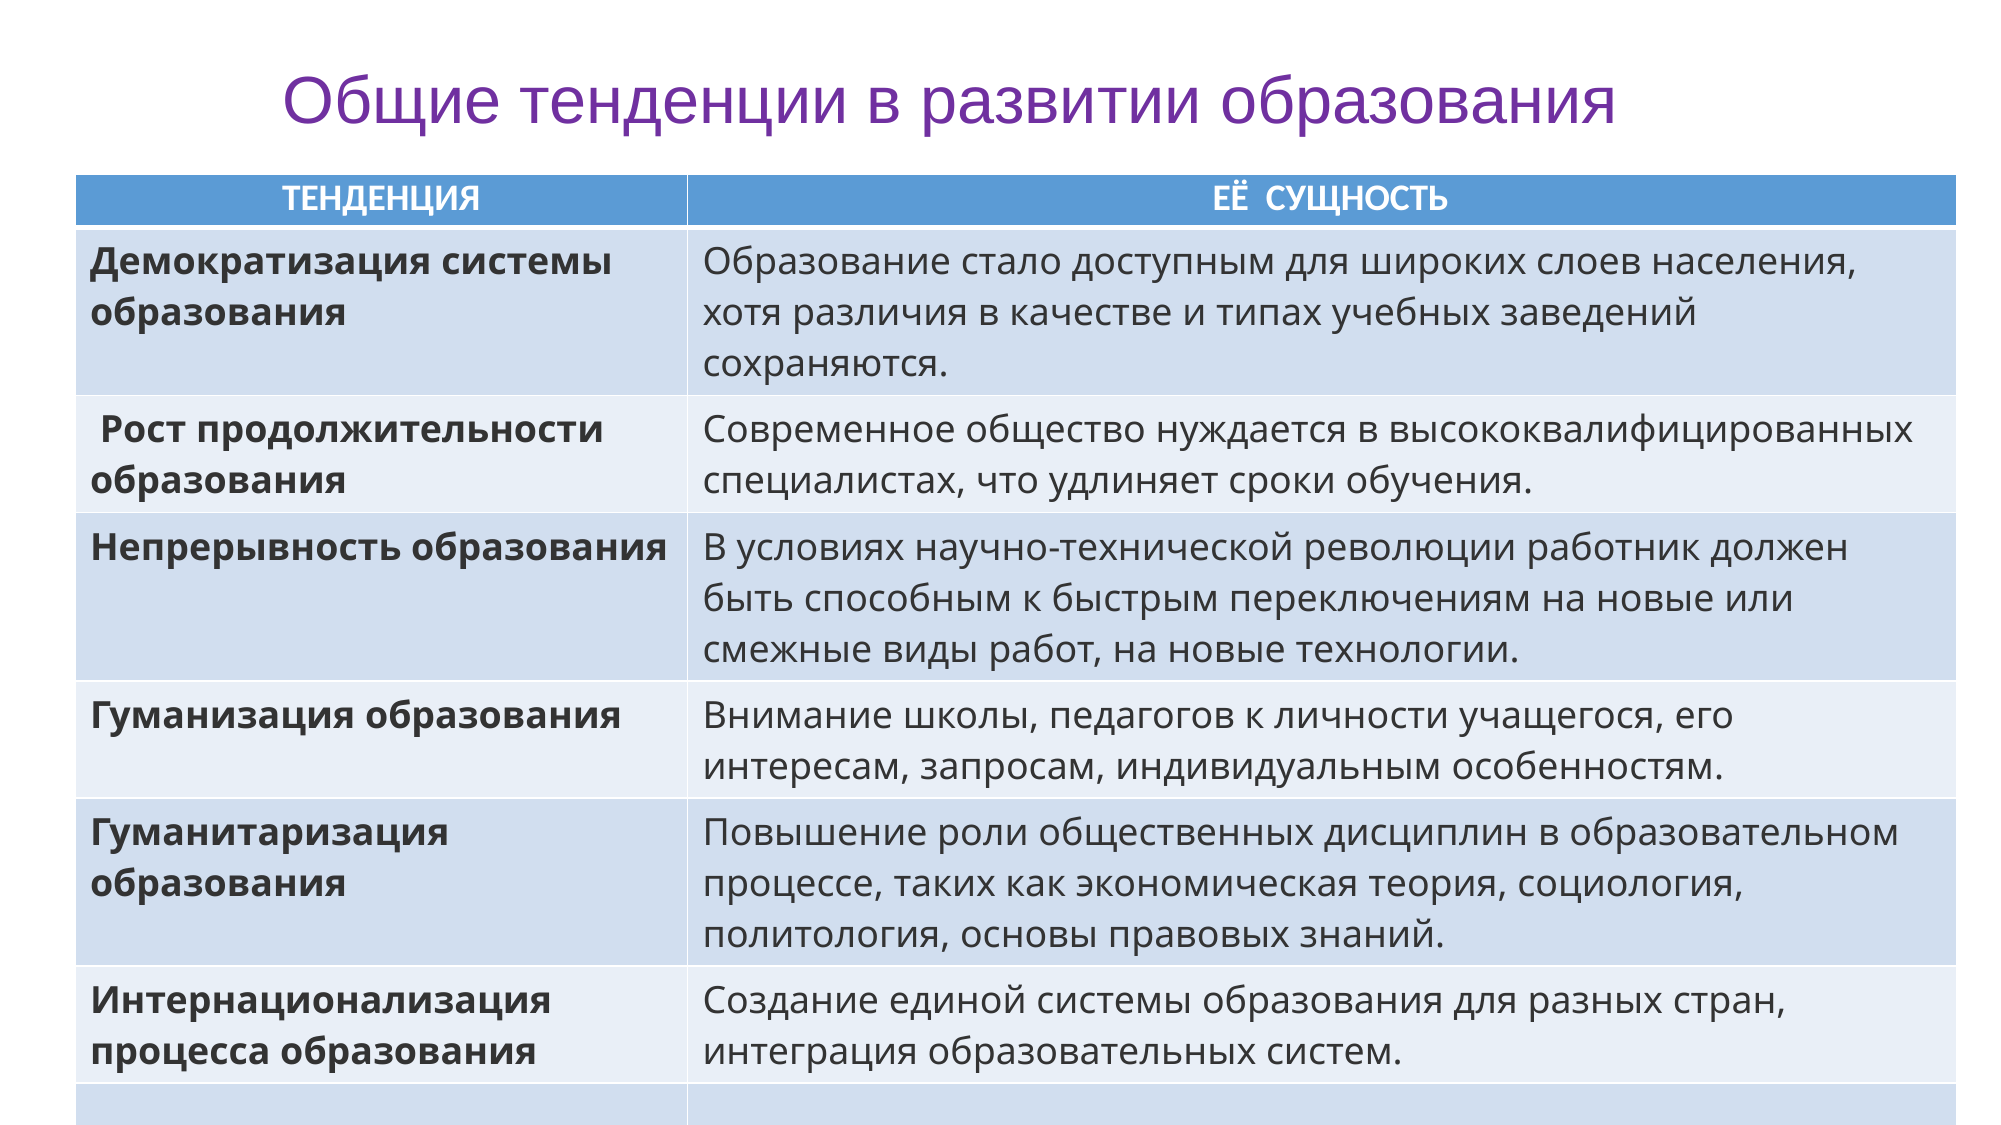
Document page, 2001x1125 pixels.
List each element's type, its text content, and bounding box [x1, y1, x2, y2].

table_header ТЕНДЕНЦИЯ [76, 175, 687, 225]
table_cell Рост продолжительности образования [76, 396, 687, 512]
table_cell Интернационализация процесса образования [76, 967, 687, 1082]
table_header ЕЁ СУЩНОСТЬ [688, 175, 1956, 225]
table_cell Гуманизация образования [76, 682, 687, 797]
table_cell Современное общество нуждается в высококвалифицированных специалистах, что удлиняет сроки обучения. [688, 396, 1956, 512]
table_cell Непрерывность образования [76, 513, 687, 680]
table_cell [688, 1084, 1956, 1125]
table_cell Образование стало доступным для широких слоев населения, хотя различия в качестве и типах учебных заведений сохраняются. [688, 230, 1956, 395]
table_cell Создание единой системы образования для разных стран, интеграция образовательных систем. [688, 967, 1956, 1082]
table_cell В условиях научно-технической революции работник должен быть способным к быстрым переключениям на новые или смежные виды работ, на новые технологии. [688, 513, 1956, 680]
table_cell [76, 1084, 687, 1125]
title Общие тенденции в развитии образования [137, 59, 1863, 148]
table_cell Демократизация системы образования [76, 230, 687, 395]
table_cell Повышение роли общественных дисциплин в образовательном процессе, таких как экономическая теория, социология, политология, основы правовых знаний. [688, 799, 1956, 965]
table_cell Гуманитаризация образования [76, 799, 687, 965]
table_cell Внимание школы, педагогов к личности учащегося, его интересам, запросам, индивидуальным особенностям. [688, 682, 1956, 797]
